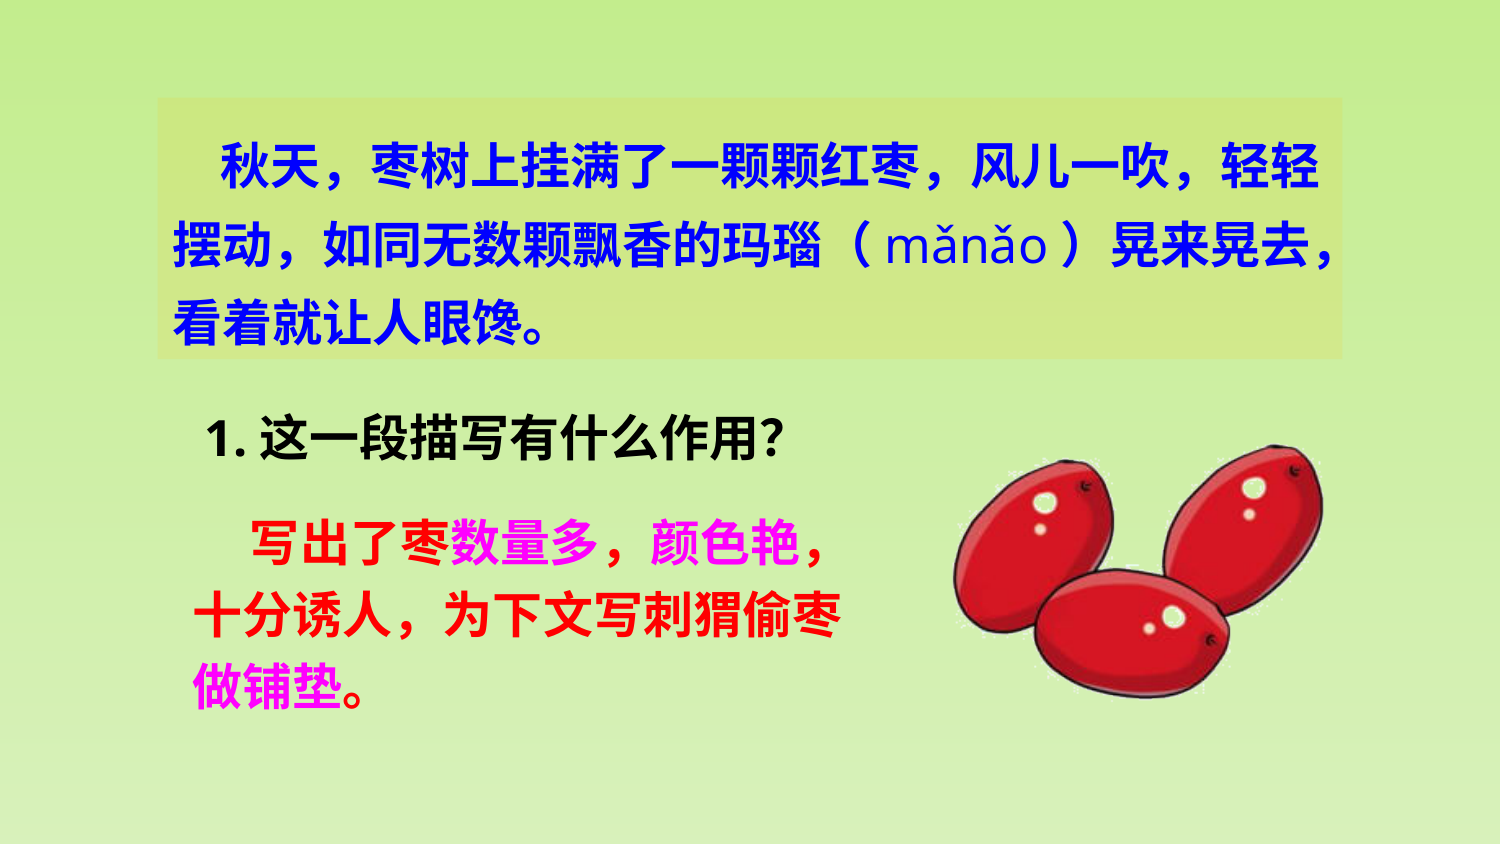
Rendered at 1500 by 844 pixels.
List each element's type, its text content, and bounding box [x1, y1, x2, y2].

text_box 写出了枣数量多，颜色艳，十分诱人，为下文写刺猬偷枣做铺垫。 [178, 492, 895, 724]
text_box 秋天，枣树上挂满了一颗颗红枣，风儿一吹，轻轻摆动，如同无数颗飘香的玛瑙（mǎnǎo）晃来晃去，看着就让人眼馋。 [157, 97, 1343, 360]
text_box 1.这一段描写有什么作用？ [189, 399, 827, 474]
picture [903, 419, 1386, 749]
